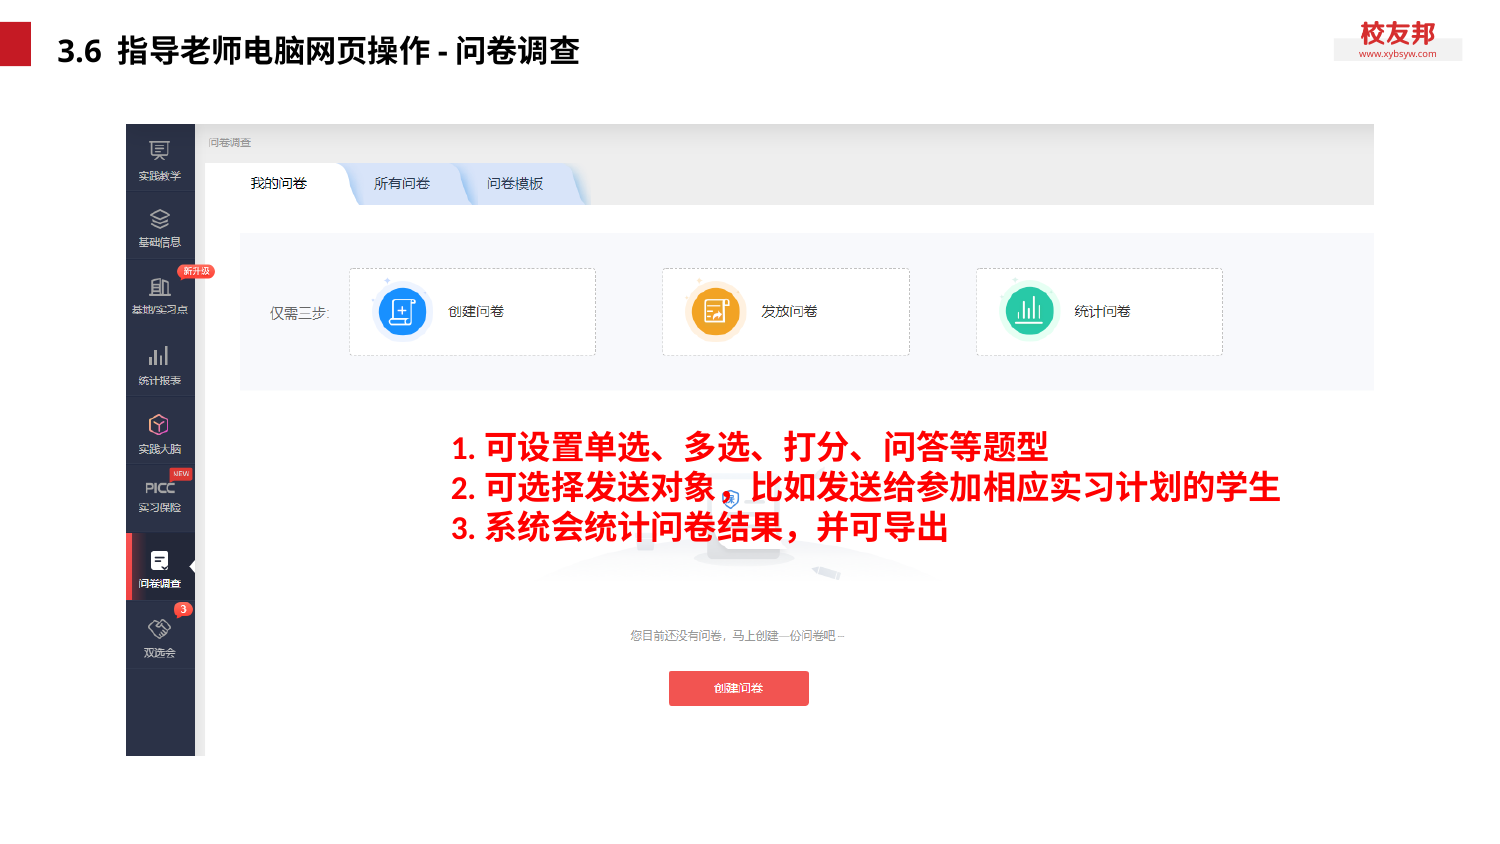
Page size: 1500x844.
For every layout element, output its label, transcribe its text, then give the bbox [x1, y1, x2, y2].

picture [1361, 21, 1435, 45]
title 3.6 指导老师电脑网页操作-问卷调查 [42, 11, 939, 77]
picture [126, 124, 1374, 756]
